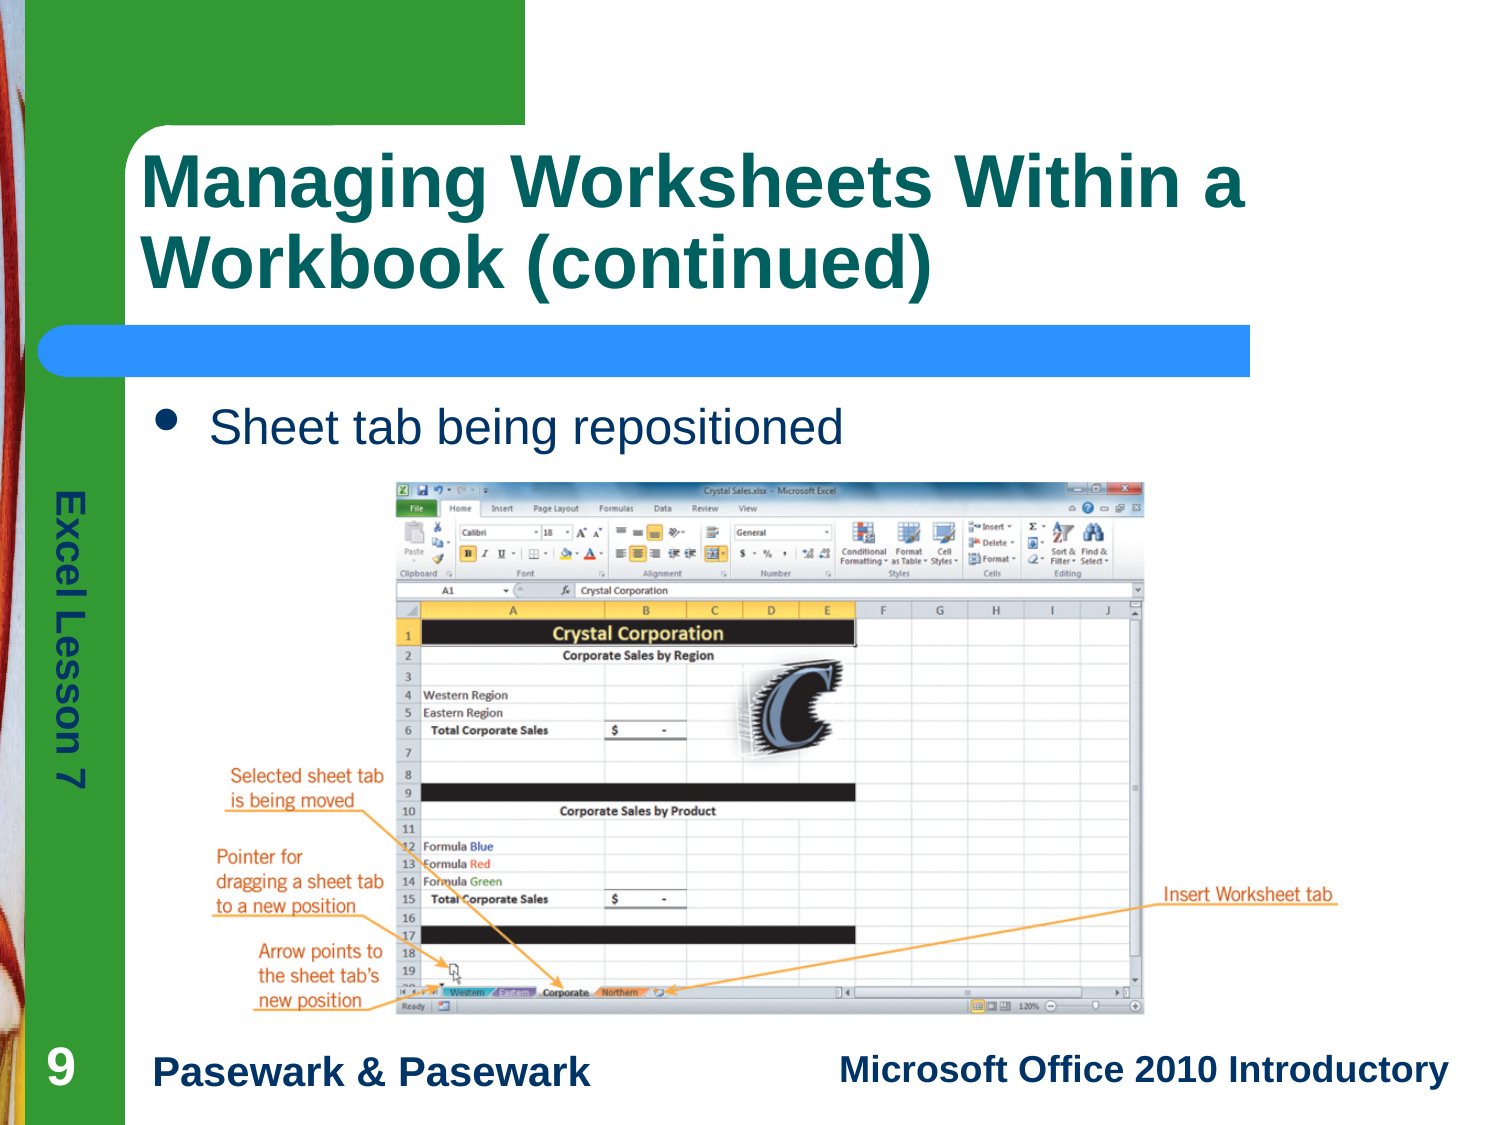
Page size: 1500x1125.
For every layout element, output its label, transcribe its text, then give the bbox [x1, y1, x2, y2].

picture [212, 481, 1338, 1020]
slide_number 9 [13, 1023, 111, 1105]
list Sheet tab being repositioned [137, 387, 1400, 999]
title Managing Worksheets Within a Workbook (continued) [124, 124, 1426, 313]
picture [0, 0, 25, 1125]
